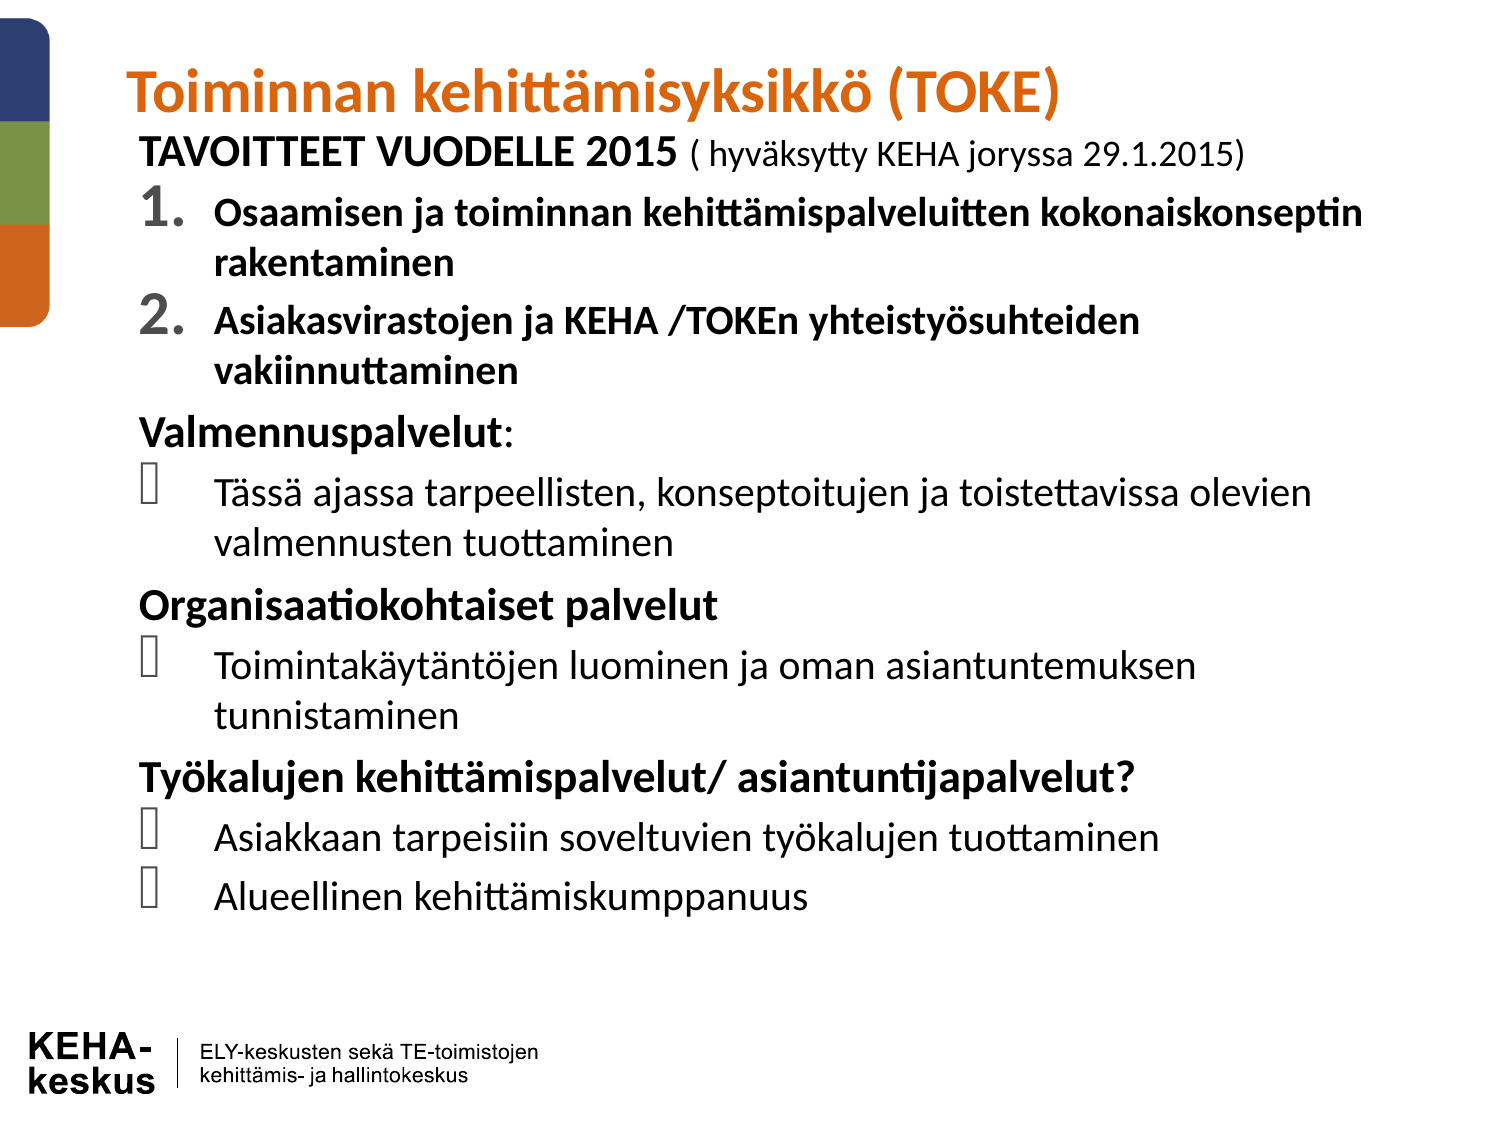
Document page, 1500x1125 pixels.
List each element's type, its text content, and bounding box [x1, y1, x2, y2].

picture [0, 18, 50, 327]
title Toiminnan kehittämisyksikkö (TOKE) [112, 42, 1388, 149]
list TAVOITTEET VUODELLE 2015 ( hyväksytty KEHA joryssa 29.1.2015) Osaamisen ja toiminnan kehittämispalveluitten kokonaiskonseptin rakentaminen Asiakasvirastojen ja KEHA /TOKEn yhteistyösuhteiden vakiinnuttaminen Valmennuspalvelut: Tässä ajassa tarpeellisten, konseptoitujen ja toistettavissa olevien valmennusten tuottaminen Organisaatiokohtaiset palvelut Toimintakäytäntöjen luominen ja oman asiantuntemuksen tunnistaminen Työkalujen kehittämispalvelut/ asiantuntijapalvelut? Asiakkaan tarpeisiin soveltuvien työkalujen tuottaminen Alueellinen kehittämiskumppanuus [123, 113, 1401, 1019]
